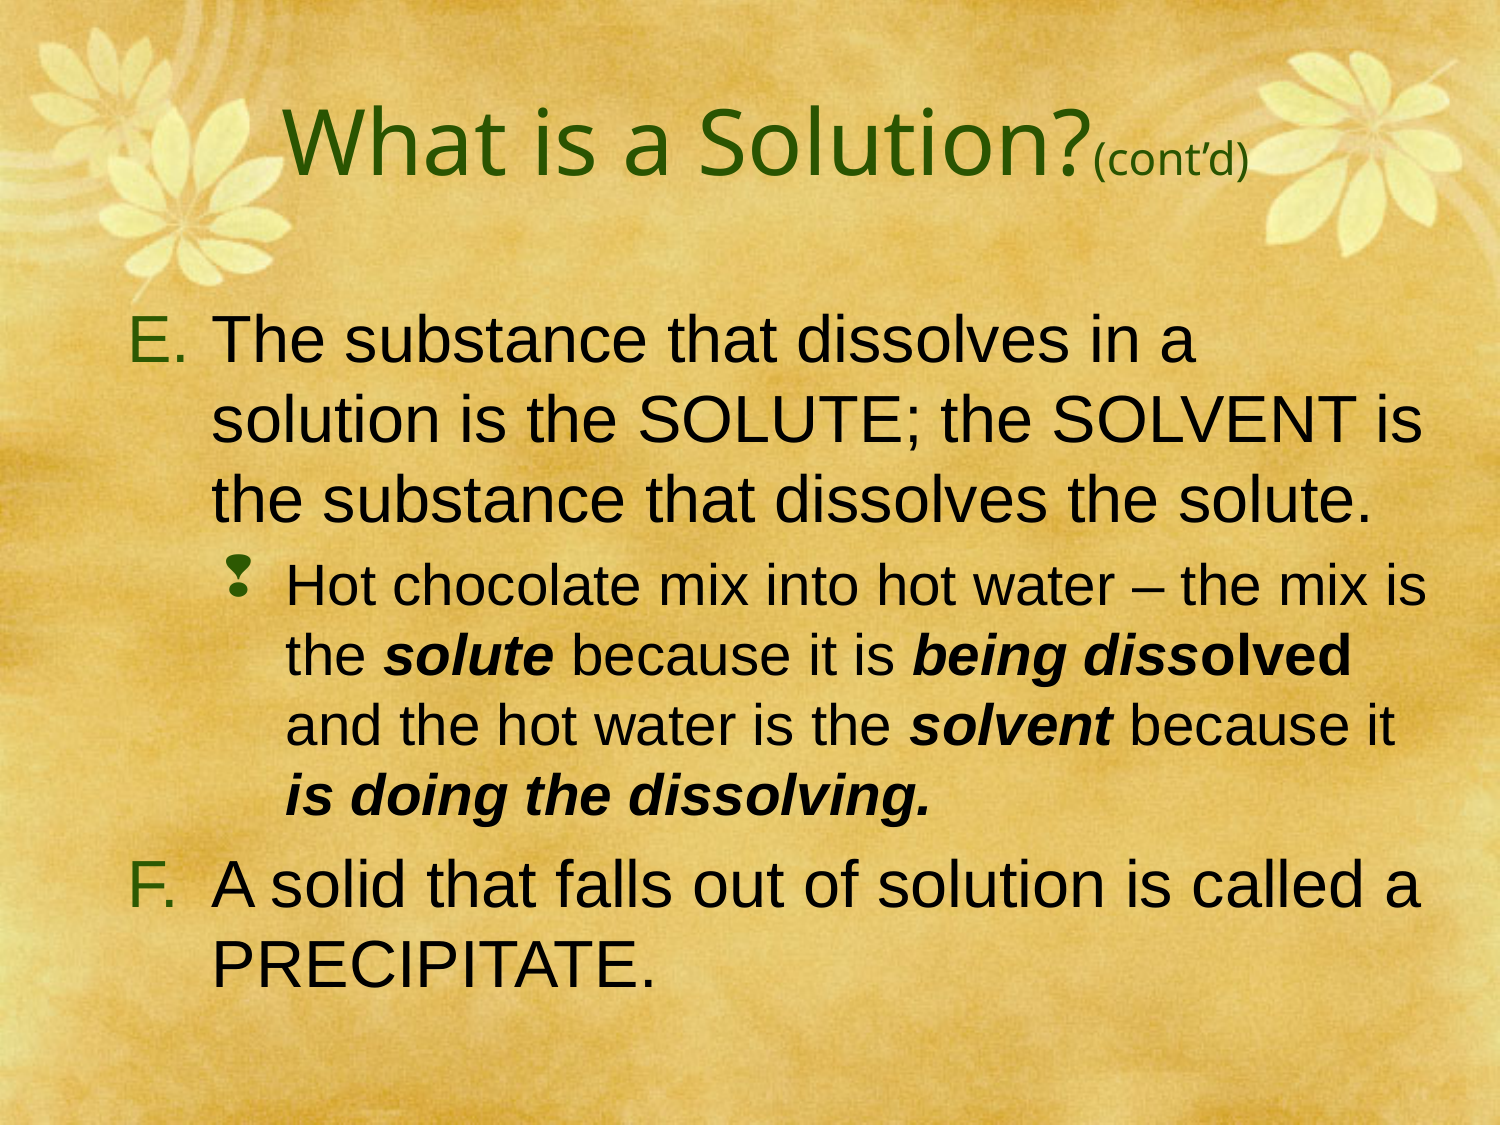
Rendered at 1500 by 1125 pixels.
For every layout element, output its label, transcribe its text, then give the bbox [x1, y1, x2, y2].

list The substance that dissolves in a solution is the SOLUTE; the SOLVENT is the substance that dissolves the solute. Hot chocolate mix into hot water – the mix is the solute because it is being dissolved and the hot water is the solvent because it is doing the dissolving. A solid that falls out of solution is called a PRECIPITATE. [112, 288, 1446, 1091]
picture [0, 0, 1500, 1125]
title What is a Solution?(cont’d) [30, 45, 1500, 233]
